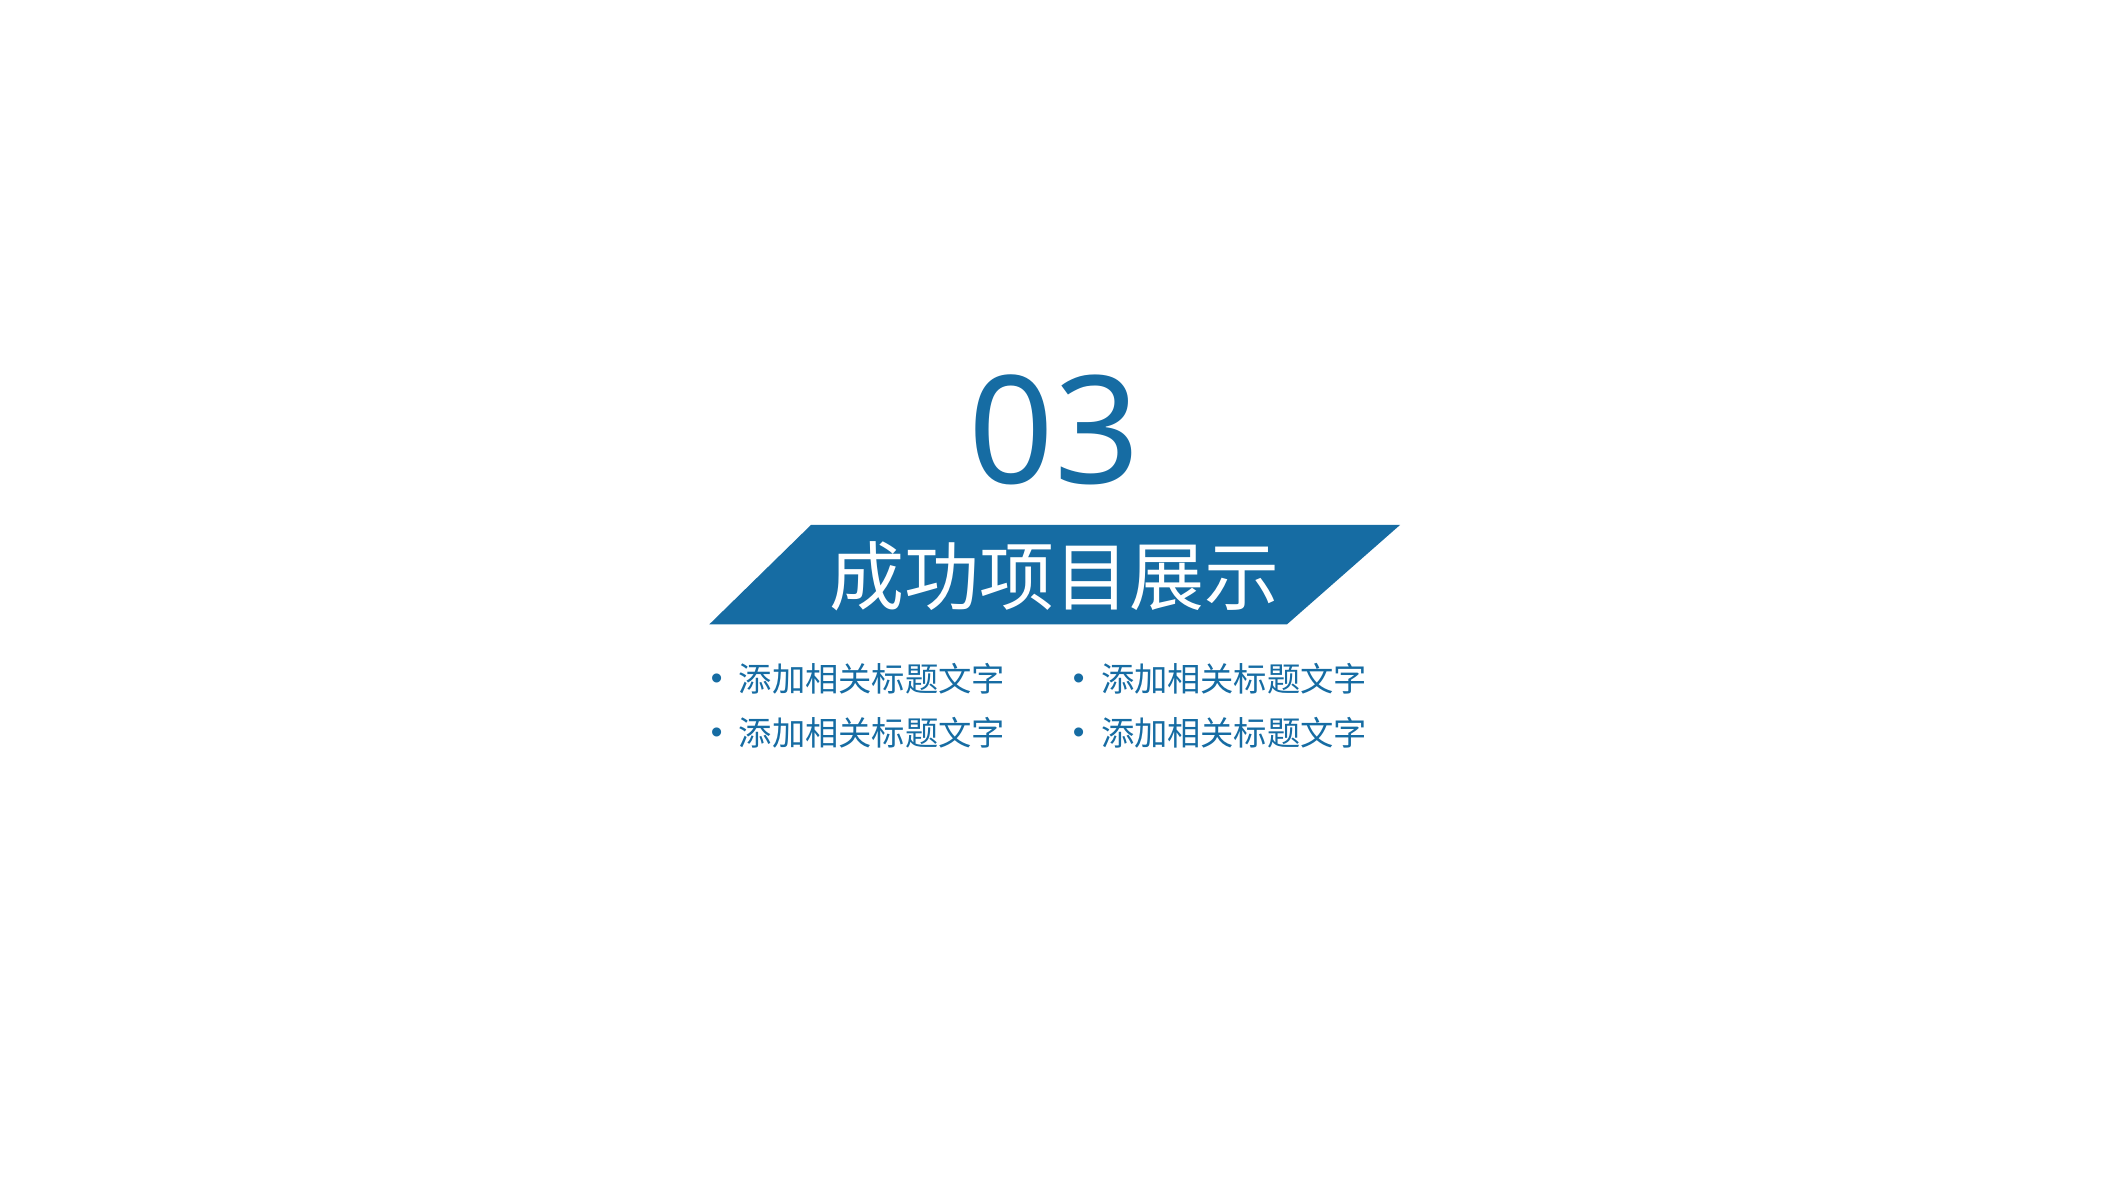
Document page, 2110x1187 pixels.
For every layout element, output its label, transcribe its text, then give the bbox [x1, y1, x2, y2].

text_box 添加相关标题文字 [710, 658, 1006, 699]
text_box 成功项目展示 [793, 529, 1316, 620]
text_box 添加相关标题文字 [1072, 712, 1368, 753]
text_box [806, 524, 1401, 599]
text_box [709, 542, 1292, 625]
text_box 03 [937, 326, 1172, 522]
text_box 添加相关标题文字 [1072, 658, 1368, 699]
text_box 添加相关标题文字 [710, 712, 1006, 753]
